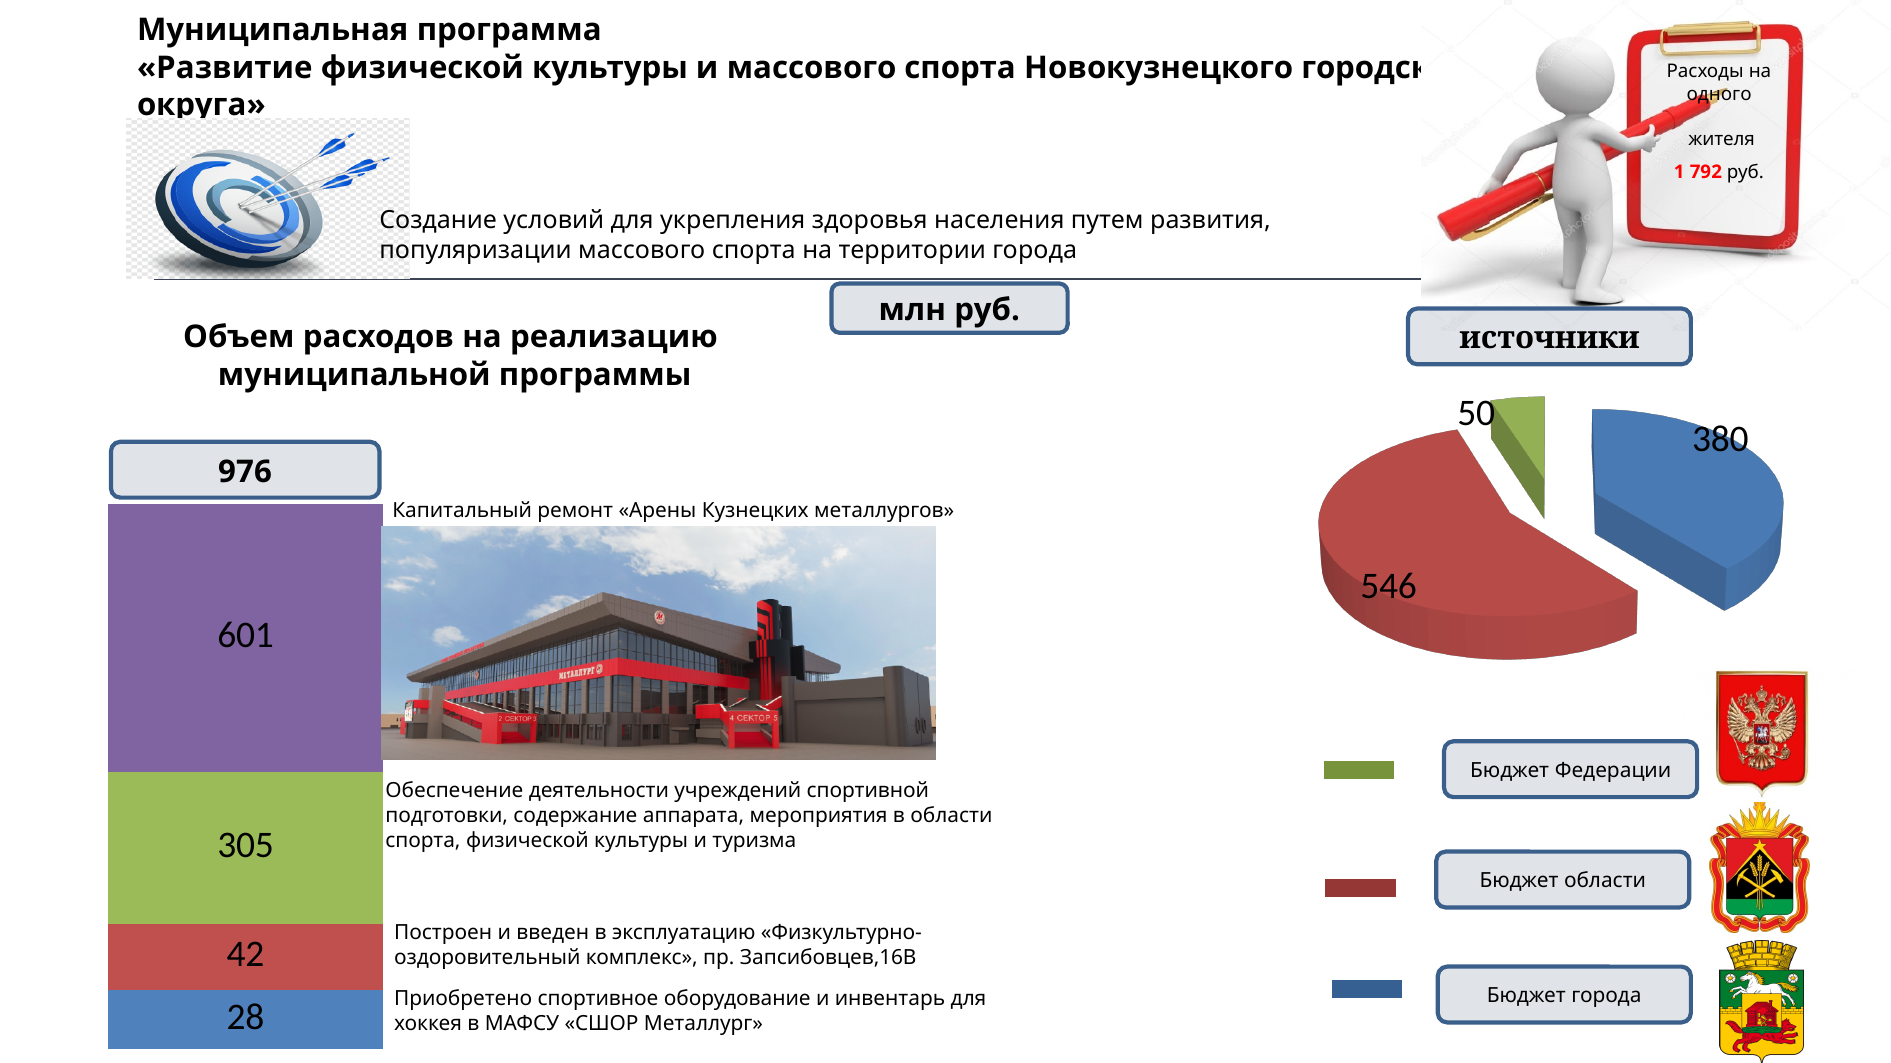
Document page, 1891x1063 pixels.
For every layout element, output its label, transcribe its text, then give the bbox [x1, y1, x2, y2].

picture [1718, 940, 1804, 1063]
text_box Бюджет области [1434, 849, 1692, 910]
text_box Бюджет города [1435, 964, 1693, 1025]
chart [0, 386, 603, 1063]
text_box Создание условий для укрепления здоровья населения путем развития, популяризации массового спорта на территории города [413, 196, 1377, 272]
text_box Приобретено спортивное оборудование и инвентарь для хоккея в МАФСУ «СШОР Металлург» [608, 977, 1050, 1042]
text_box Муниципальная программа «Развитие физической культуры и массового спорта Новокузнецкого городского округа» [118, 0, 1418, 132]
picture [381, 526, 937, 760]
text_box Обеспечение деятельности учреждений спортивной подготовки, содержание аппарата, мероприятия в области спорта, физической культуры и туризма [608, 769, 1011, 884]
picture [126, 118, 410, 280]
text_box Бюджет Федерации [1441, 740, 1658, 800]
text_box [1321, 875, 1400, 901]
text_box Построен и введен в эксплуатацию «Физкультурно-оздоровительный комплекс», пр. Запсибовцев,16В [608, 910, 1035, 976]
picture [1421, 0, 1891, 331]
picture [1663, 666, 1860, 933]
text_box млн руб. [829, 288, 1070, 335]
text_box Капитальный ремонт «Арены Кузнецких металлургов» [608, 488, 1033, 529]
text_box Объем расходов на реализацию муниципальной программы [70, 307, 839, 401]
text_box [1320, 757, 1398, 783]
chart [1204, 284, 1869, 732]
slide_number 24 [1354, 985, 1713, 1042]
text_box [1328, 976, 1406, 1002]
